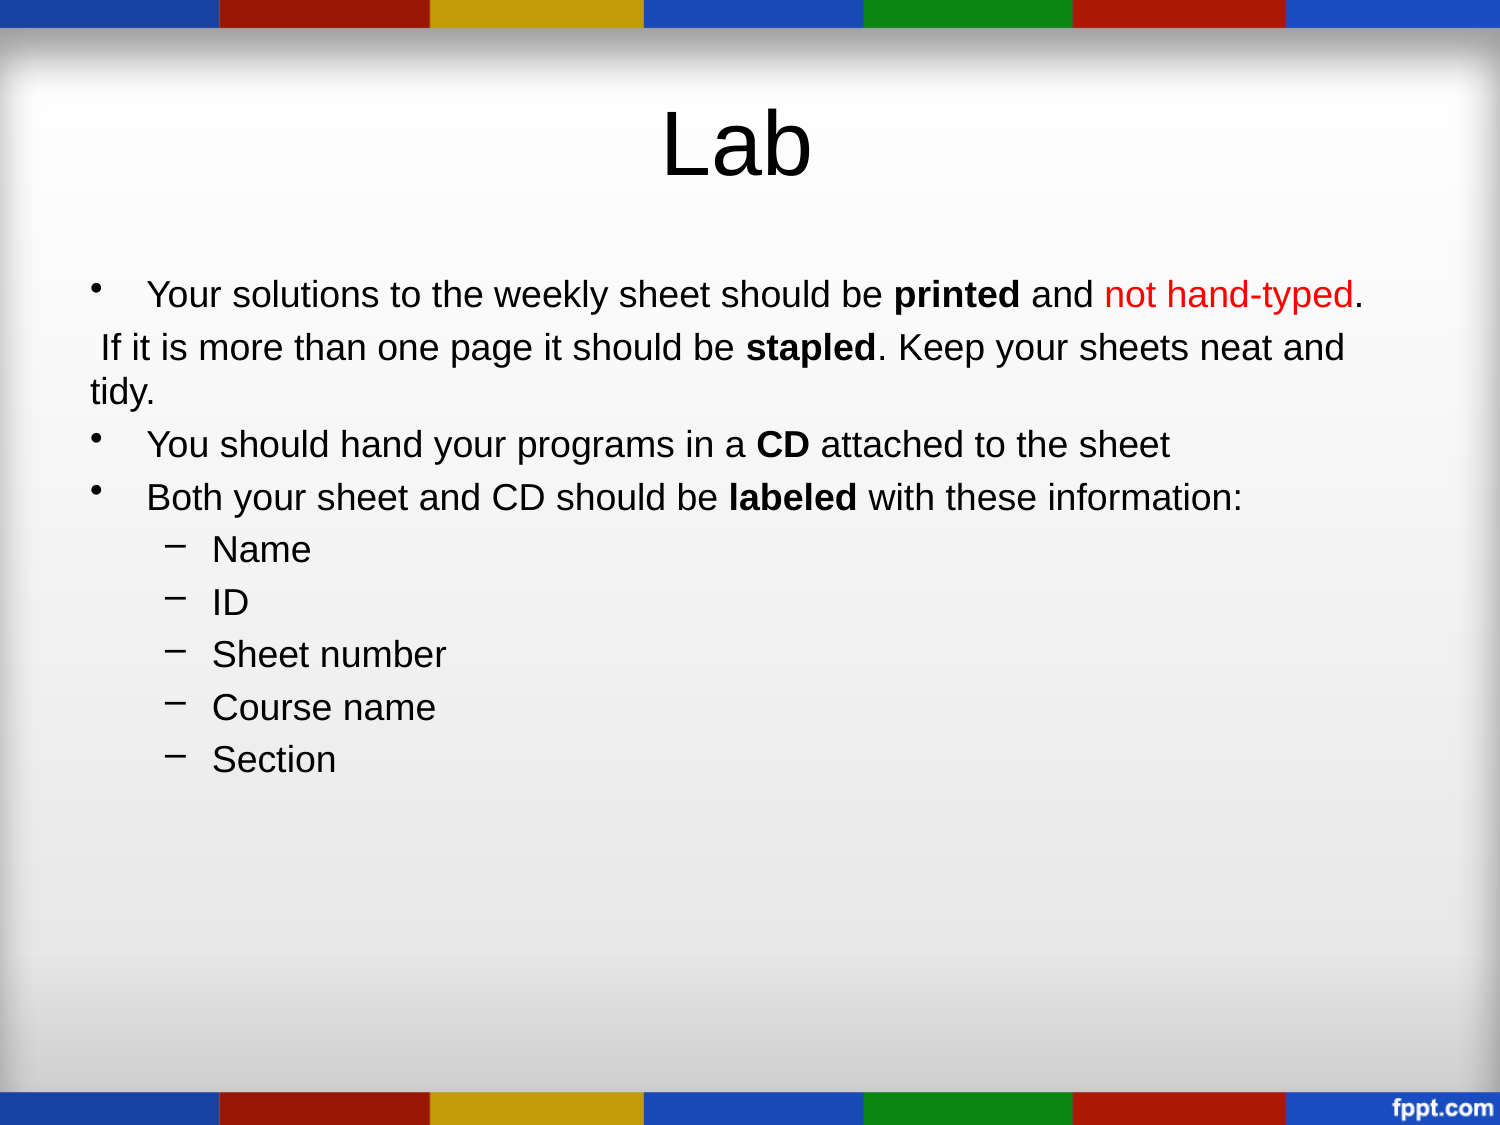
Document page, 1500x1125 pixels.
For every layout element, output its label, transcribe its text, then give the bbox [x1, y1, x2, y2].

title Lab [74, 44, 1426, 233]
list Your solutions to the weekly sheet should be printed and not hand-typed. If it is more than one page it should be stapled. Keep your sheets neat and tidy. You should hand your programs in a CD attached to the sheet Both your sheet and CD should be labeled with these information: Name ID Sheet number Course name Section [74, 262, 1426, 1006]
picture [0, 0, 1500, 1125]
